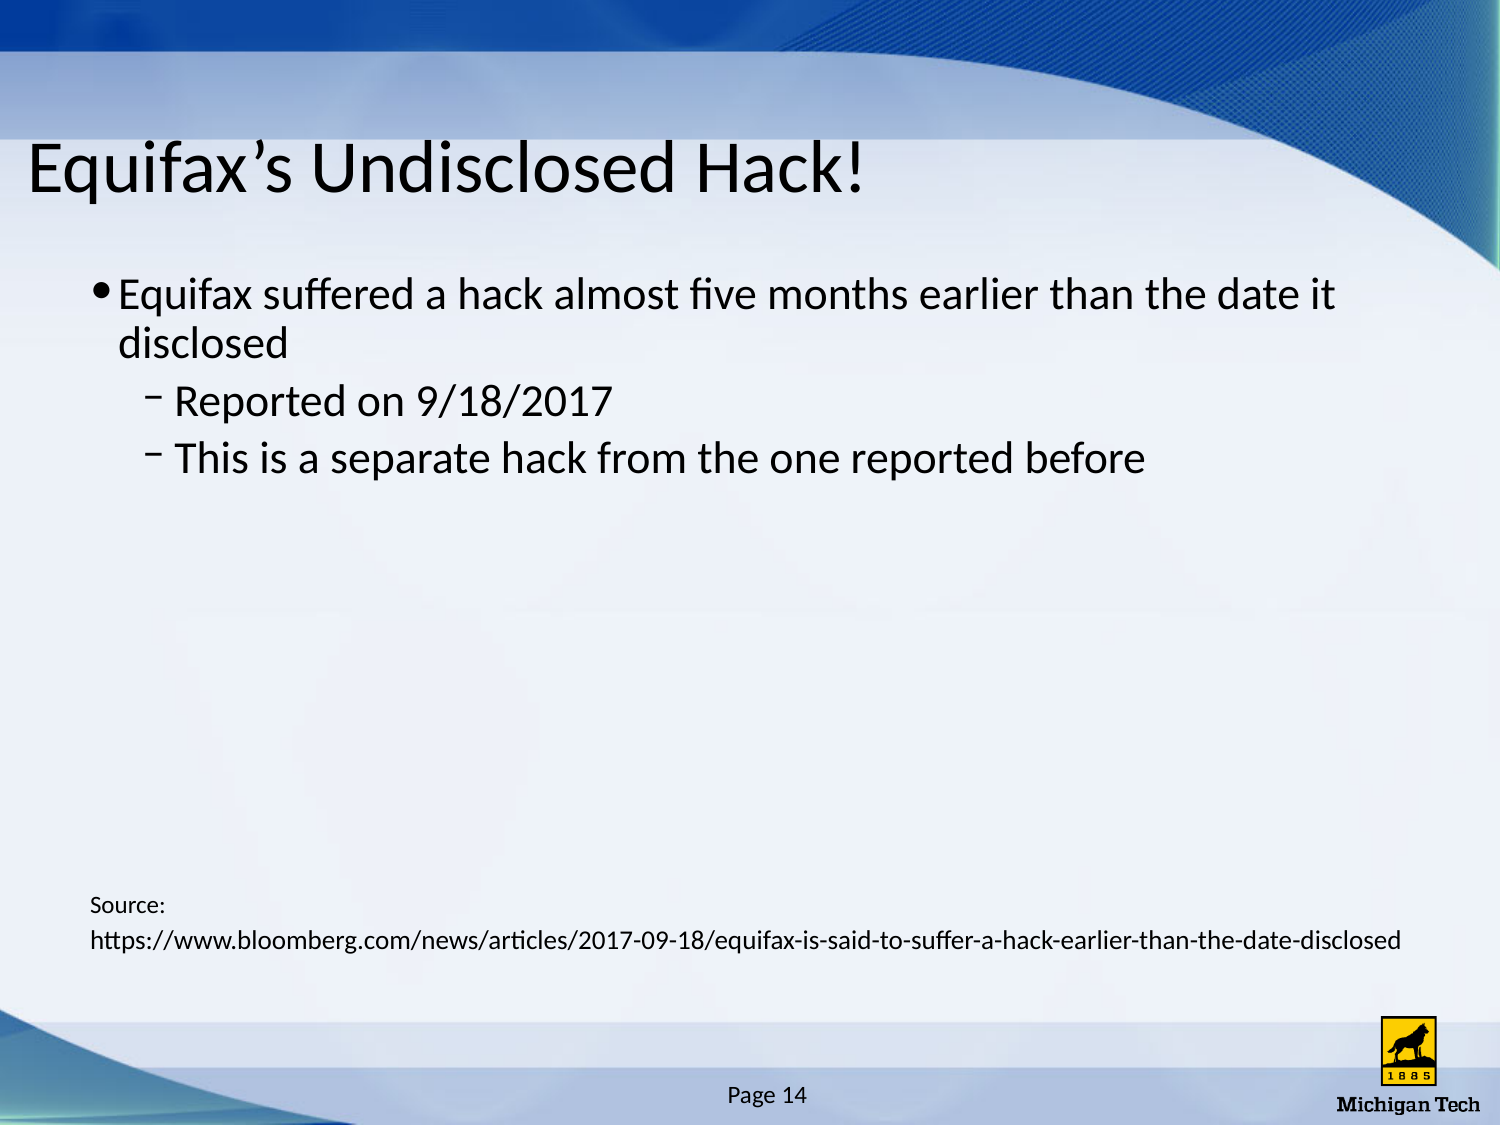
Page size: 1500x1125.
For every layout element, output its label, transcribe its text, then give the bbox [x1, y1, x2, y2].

picture [0, 0, 1500, 1125]
title Equifax’s Undisclosed Hack! [12, 75, 1263, 263]
list Equifax suffered a hack almost five months earlier than the date it disclosed Reported on 9/18/2017 This is a separate hack from the one reported before Source: https://www.bloomberg.com/news/articles/2017-09-18/equifax-is-said-to-suffer-a-hack-earlier-than-the-date-disclosed [75, 262, 1425, 1063]
